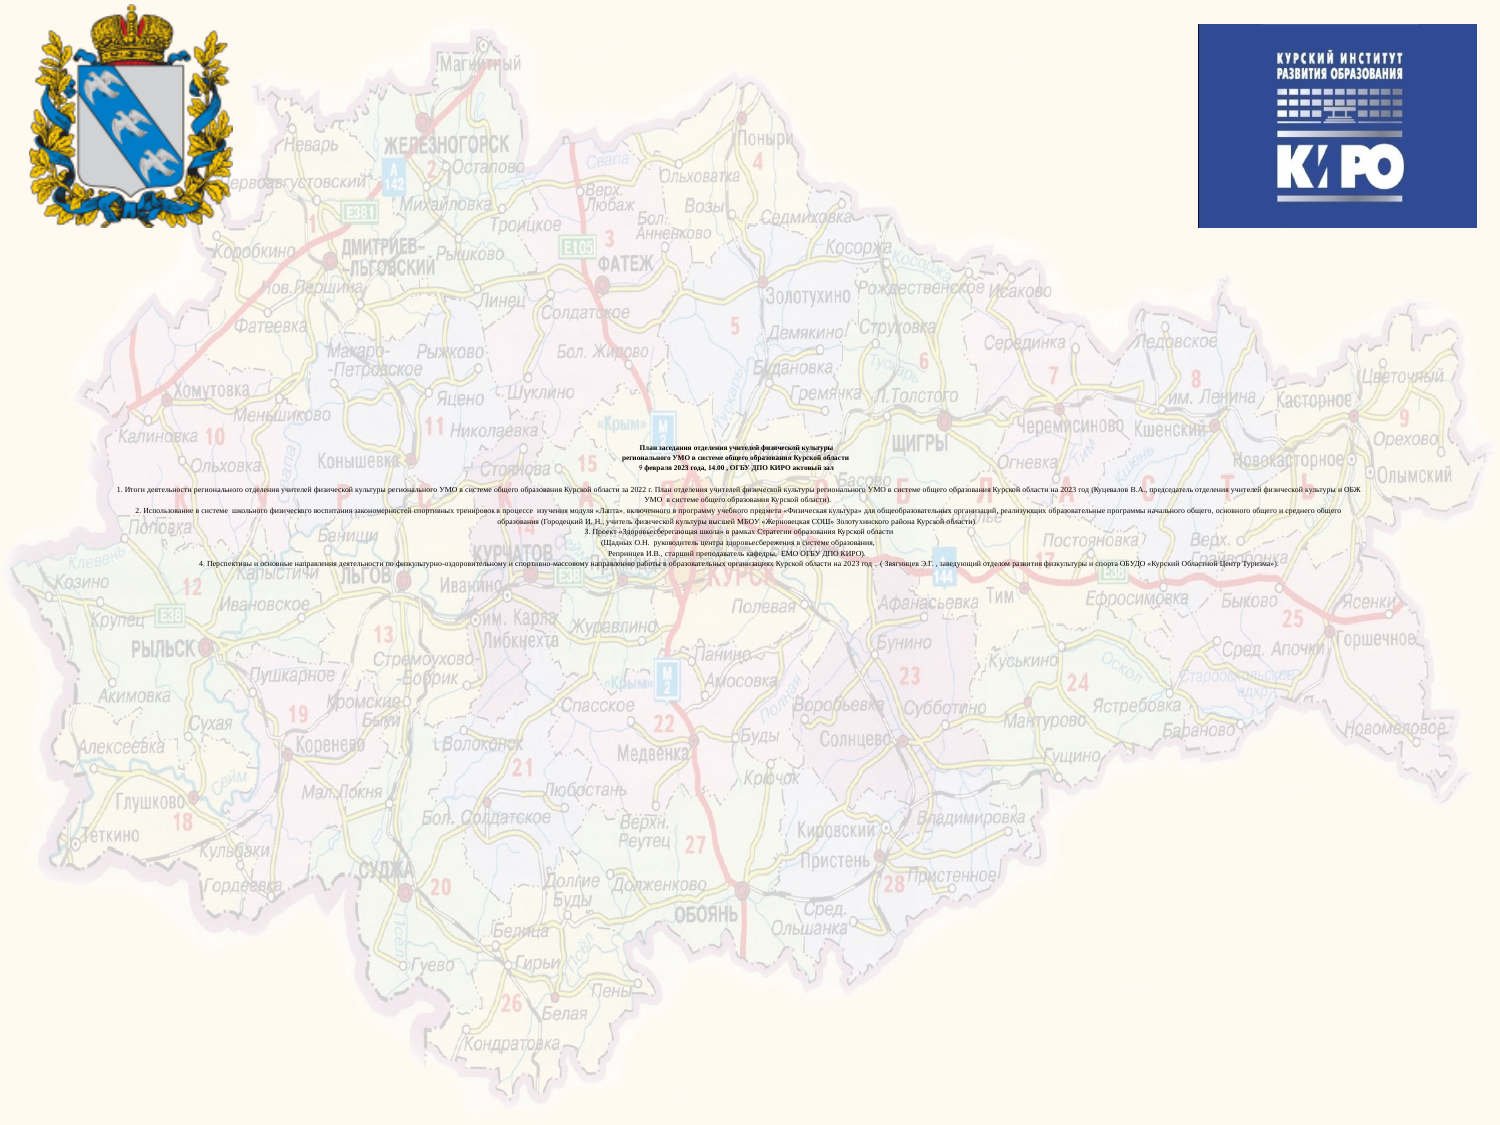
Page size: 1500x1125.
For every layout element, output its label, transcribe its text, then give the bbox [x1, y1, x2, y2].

subtitle [225, 867, 1313, 965]
title План заседания отделения учителей физической культуры регионального УМО в системе общего образования Курской области 9 февраля 2023 года, 14.00 , ОГБУ ДПО КИРО актовый зал 1. Итоги деятельности регионального отделения учителей физической культуры регионального УМО в системе общего образования Курской области за 2022 г. План отделения учителей физической культуры регионального УМО в системе общего образования Курской области на 2023 год (Куцевалов В.А., председатель отделения учителей физической культуры и ОБЖ УМО в системе общего образования Курской области). 2. Использование в системе школьного физического воспитания закономерностей спортивных тренировок в процессе изучения модуля «Лапта», включенного в программу учебного предмета «Физическая культура» для общеобразовательных организаций, реализующих образовательные программы начального общего, основного общего и среднего общего образования (Городецкий И. Н., учитель физической культуры высшей МБОУ «Жерновецкая СОШ» Золотухинского района Курской области). 3. Проект «Здоровьесберегающая школа» в рамках Стратегии образования Курской области (Щадных О.Н. руководитель центра здоровьесбережения в системе образования, Репринцев И.В., старший преподаватель кафедры, ЕМО ОГБУ ДПО КИРО). 4. Перспективы и основные направления деятельности по физкультурно-оздоровительному и спортивно-массовому направлению работы в образовательных организациях Курской области на 2023 год . ( Звягинцев Э.Г. , заведующий отделом развития физкультуры и спорта ОБУДО «Курский Областной Центр Туризма»). [100, 255, 1376, 690]
picture [29, 3, 234, 228]
picture [1198, 24, 1477, 228]
